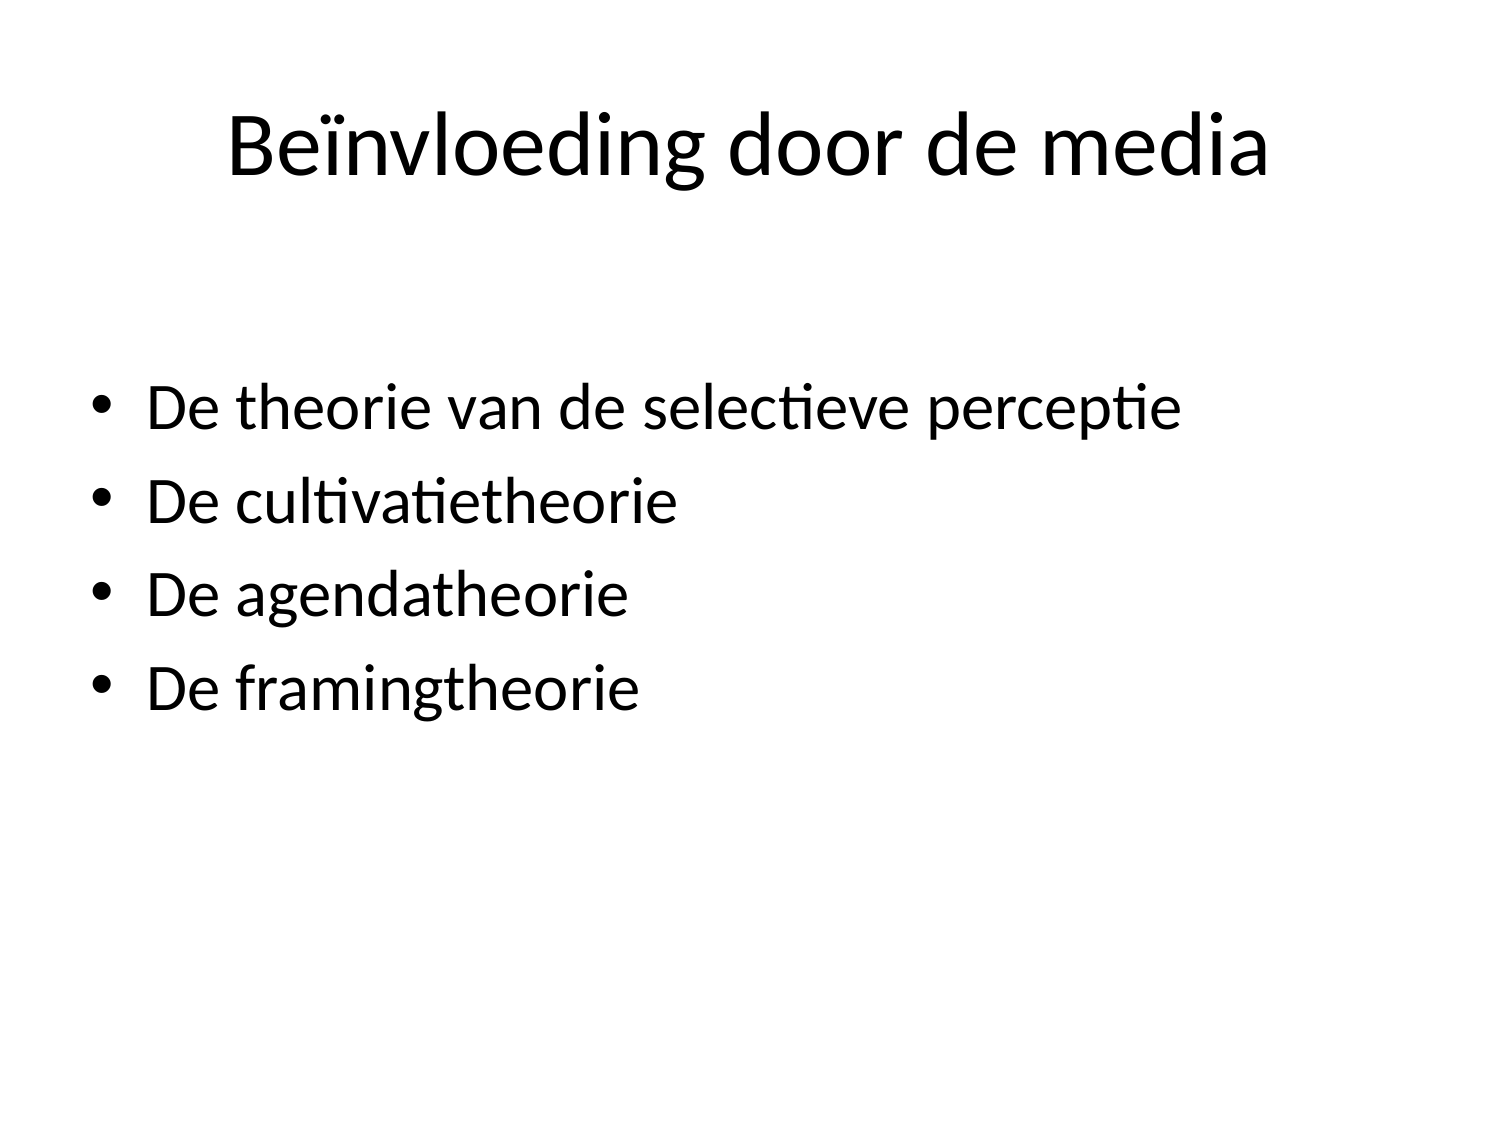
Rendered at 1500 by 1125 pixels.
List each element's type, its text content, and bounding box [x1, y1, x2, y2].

title Beïnvloeding door de media [75, 45, 1425, 233]
list De theorie van de selectieve perceptie De cultivatietheorie De agendatheorie De framingtheorie [75, 262, 1425, 1005]
